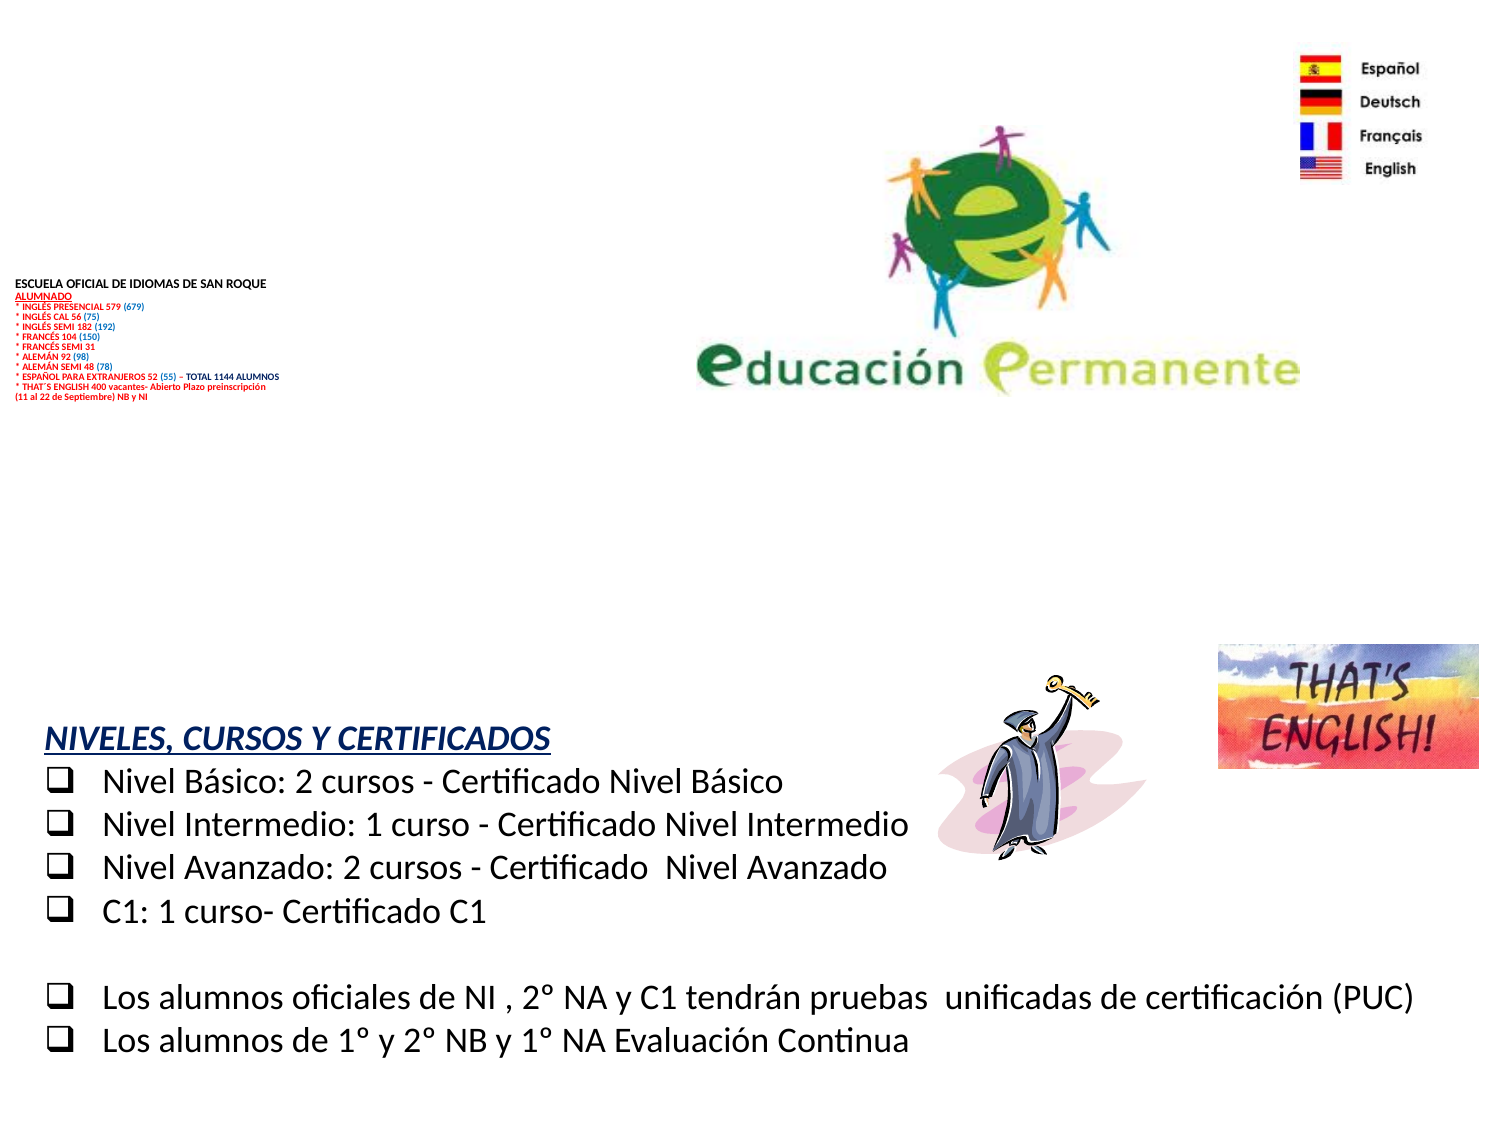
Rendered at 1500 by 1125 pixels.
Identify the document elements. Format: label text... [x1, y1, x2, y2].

picture [1218, 644, 1479, 770]
picture [931, 668, 1153, 866]
title ESCUELA OFICIAL DE IDIOMAS DE SAN ROQUE ALUMNADO * INGLÉS PRESENCIAL 579 (679) * INGLÉS CAL 56 (75) * INGLÉS SEMI 182 (192) * FRANCÉS 104 (150) * FRANCÉS SEMI 31 * ALEMÁN 92 (98) * ALEMÁN SEMI 48 (78) * ESPAÑOL PARA EXTRANJEROS 52 (55) – TOTAL 1144 ALUMNOS * THAT´S ENGLISH 400 vacantes- Abierto Plazo preinscripción (11 al 22 de Septiembre) NB y NI [0, 255, 1436, 433]
list NIVELES, CURSOS Y CERTIFICADOS Nivel Básico: 2 cursos - Certificado Nivel Básico Nivel Intermedio: 1 curso - Certificado Nivel Intermedio Nivel Avanzado: 2 cursos - Certificado Nivel Avanzado C1: 1 curso- Certificado C1 Los alumnos oficiales de NI , 2º NA y C1 tendrán pruebas unificadas de certificación (PUC) Los alumnos de 1º y 2º NB y 1º NA Evaluación Continua [29, 716, 1500, 1076]
picture [696, 42, 1448, 397]
